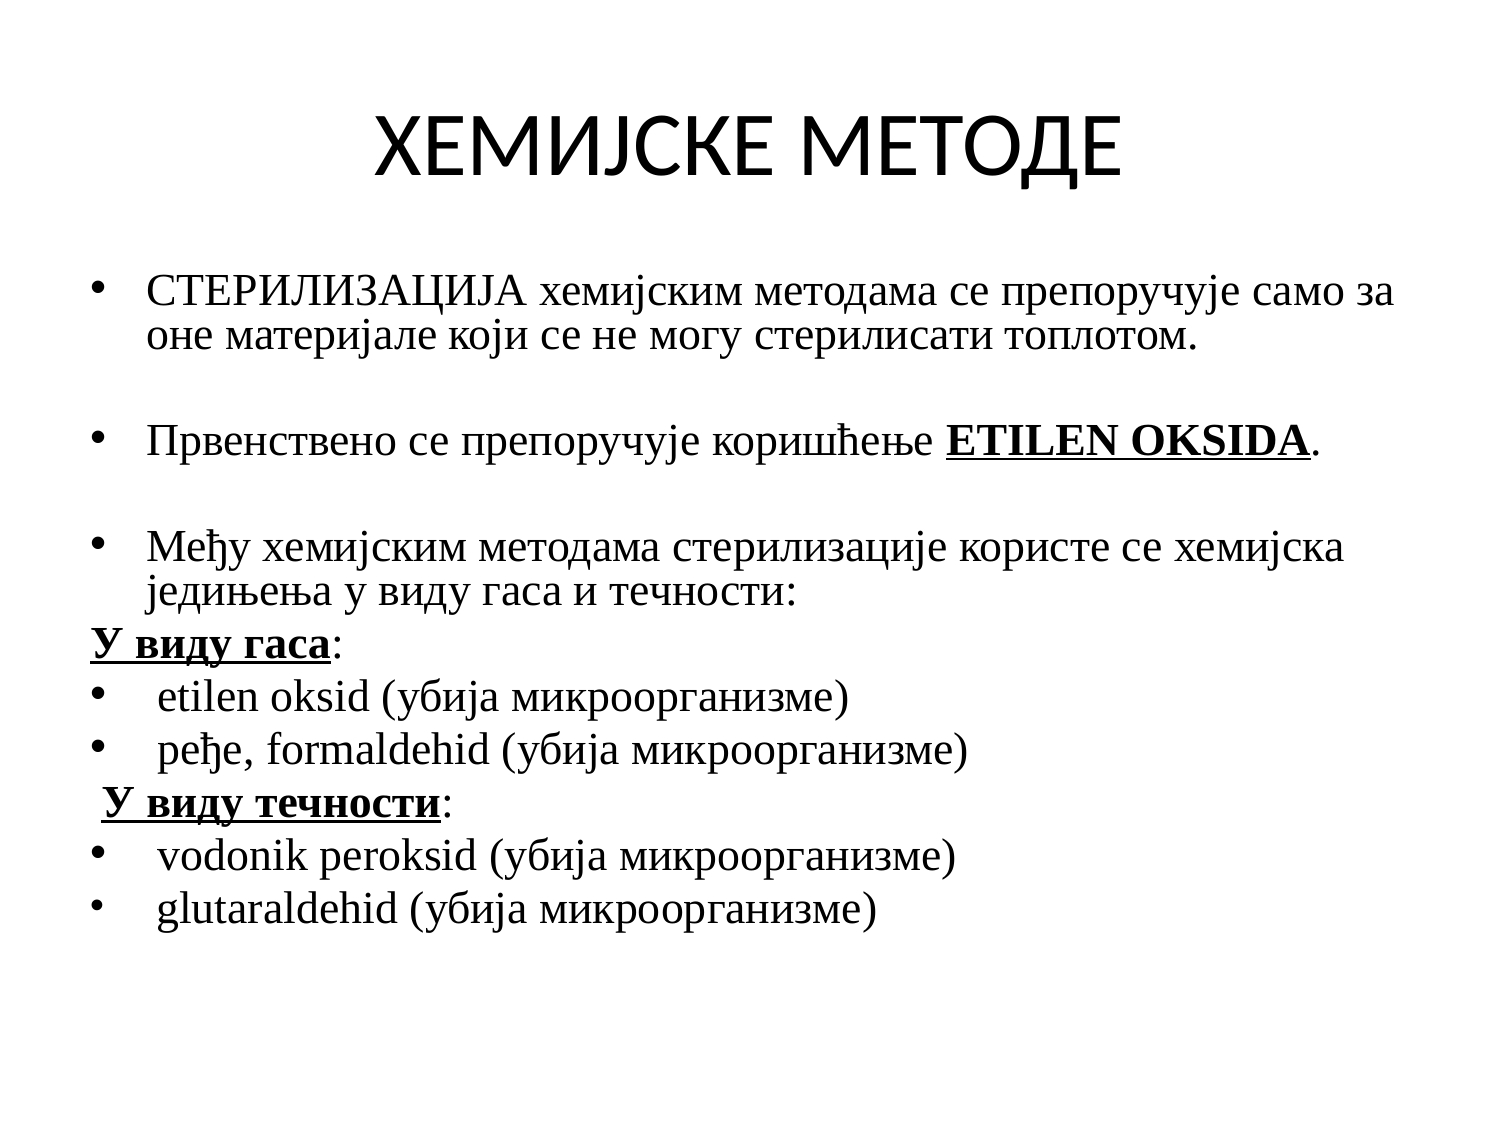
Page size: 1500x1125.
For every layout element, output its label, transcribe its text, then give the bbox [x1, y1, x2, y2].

list СТЕРИЛИЗАЦИЈА хемијским методама се препоручује само за оне материјале који се не могу стерилисати топлотом. Првенствено се препоручује коришћење ETILEN OKSIDA. Међу хемијским методама стерилизације користе се хемијска једињења у виду гаса и течности: У виду гаса: etilen oksid (убија микроорганизме) ређе, formaldehid (убија микроорганизме) У виду течности: vodonik peroksid (убија микроорганизме) glutaraldehid (убија микроорганизме) [75, 262, 1425, 1005]
title ХЕМИЈСКЕ МЕТОДЕ [75, 45, 1425, 233]
